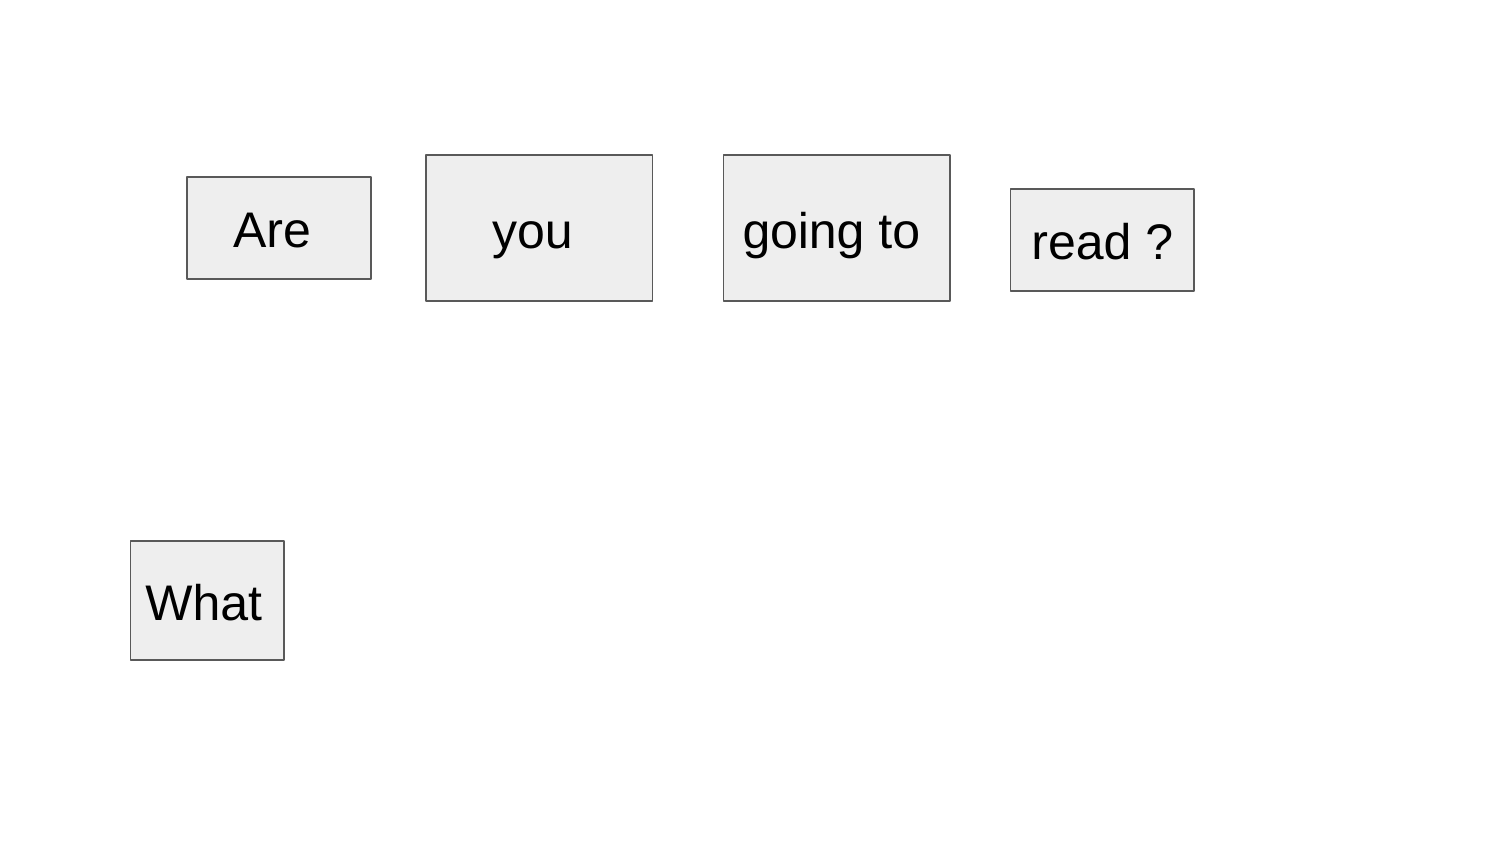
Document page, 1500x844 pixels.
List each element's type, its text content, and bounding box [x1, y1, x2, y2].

text_box going to [723, 154, 950, 302]
text_box Are [187, 176, 371, 279]
text_box you [426, 154, 653, 302]
text_box What [130, 540, 284, 661]
text_box read ? [1010, 188, 1195, 291]
